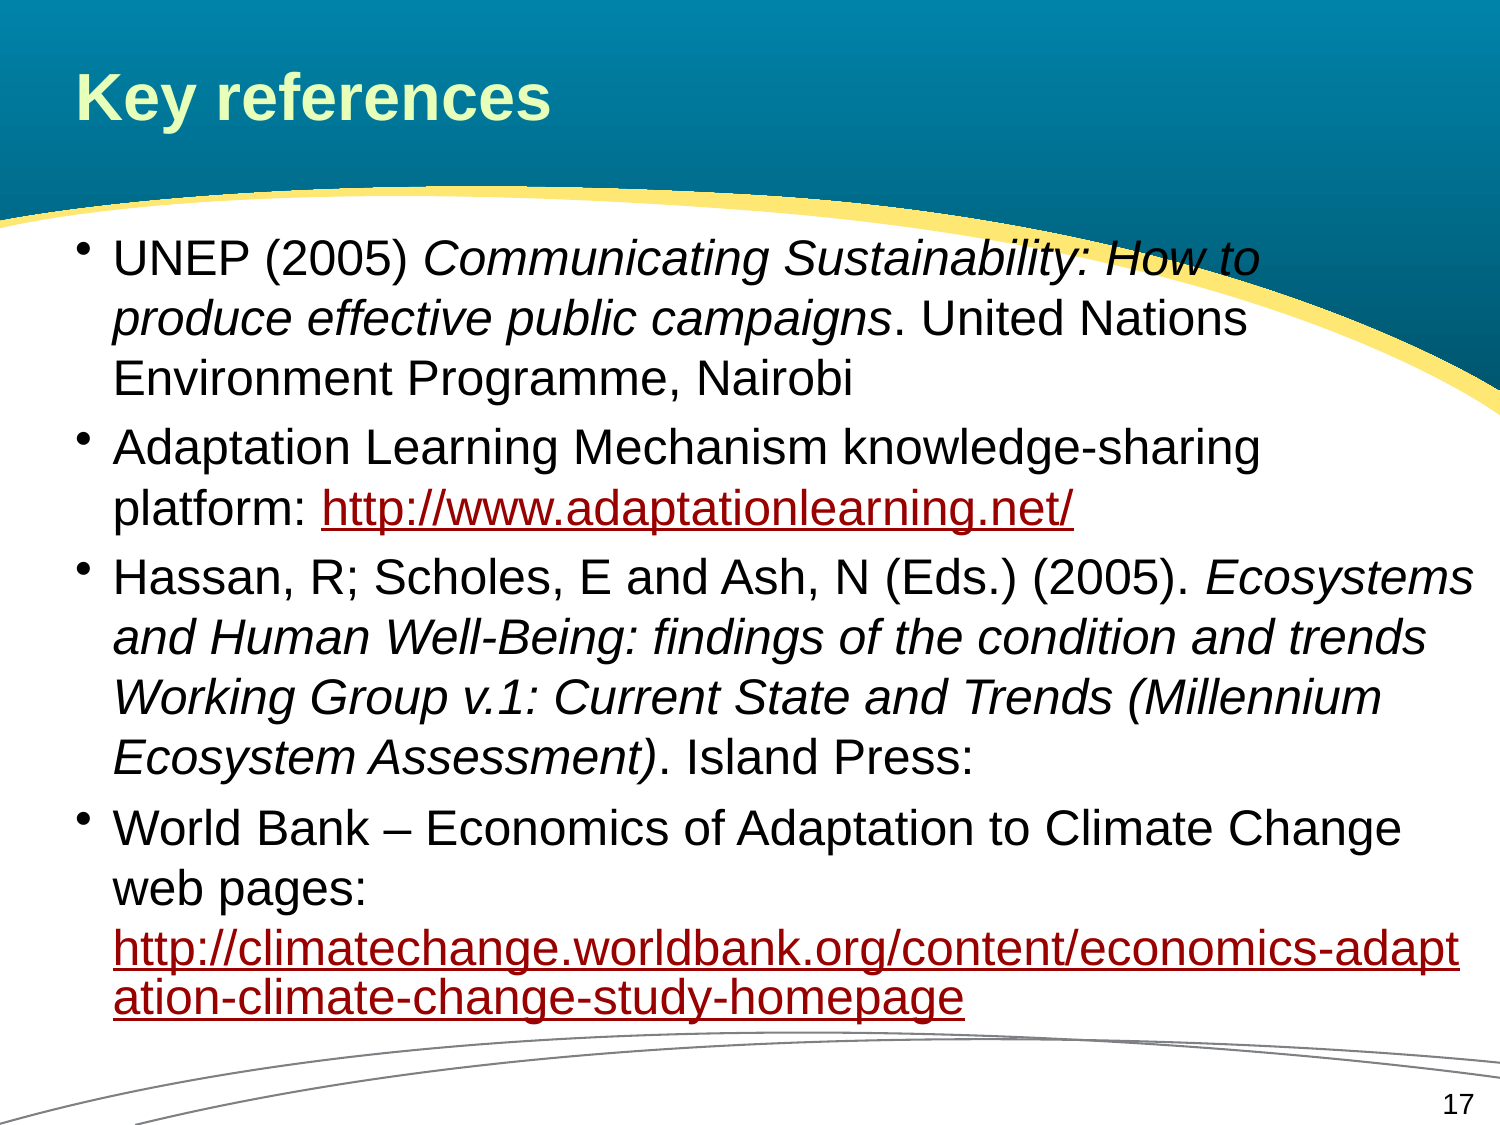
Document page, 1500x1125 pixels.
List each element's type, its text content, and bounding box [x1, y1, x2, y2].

title Key references [74, 0, 1476, 188]
slide_number 17 [1124, 1084, 1476, 1113]
list UNEP (2005) Communicating Sustainability: How to produce effective public campaigns. United Nations Environment Programme, Nairobi Adaptation Learning Mechanism knowledge-sharing platform: http://www.adaptationlearning.net/ Hassan, R; Scholes, E and Ash, N (Eds.) (2005). Ecosystems and Human Well-Being: findings of the condition and trends Working Group v.1: Current State and Trends (Millennium Ecosystem Assessment). Island Press: World Bank – Economics of Adaptation to Climate Change web pages: http://climatechange.worldbank.org/content/economics-adaptation-climate-change-study-homepage [74, 224, 1476, 1013]
